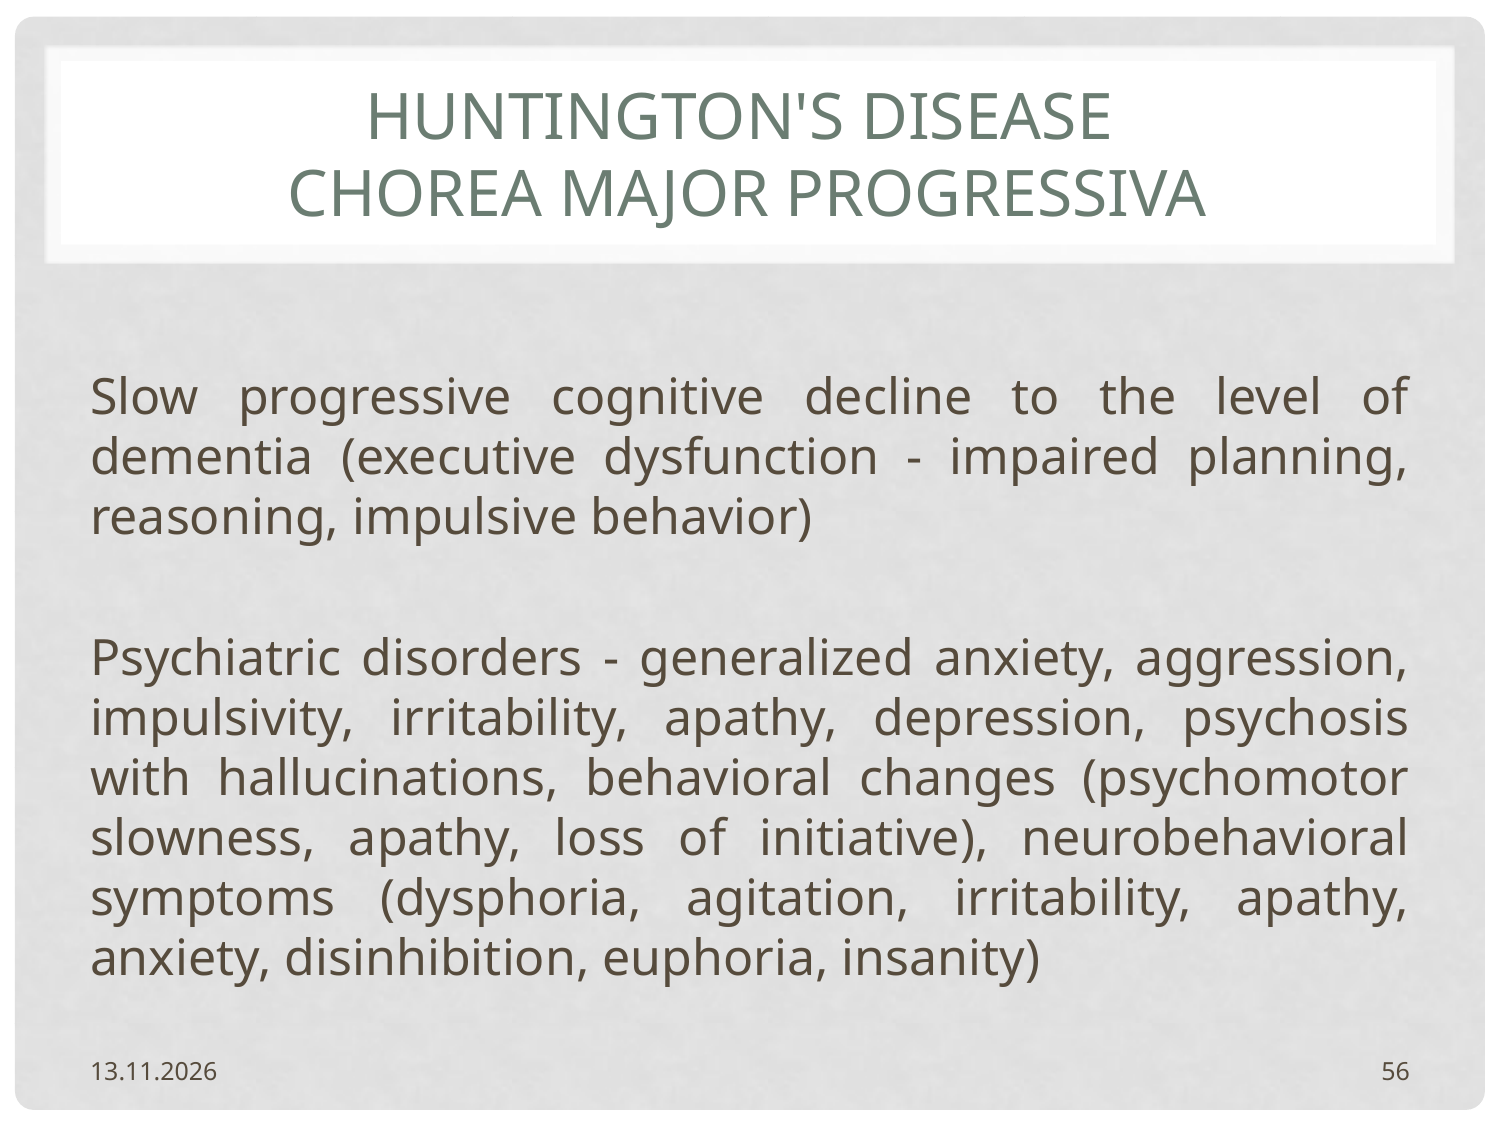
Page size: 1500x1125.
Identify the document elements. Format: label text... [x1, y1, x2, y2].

slide_number 56 [1074, 1042, 1425, 1103]
title HUNTINGTON'S DISEASE Chorea major progressiva [69, 66, 1425, 238]
list Slow progressive cognitive decline to the level of dementia (executive dysfunction - impaired planning, reasoning, impulsive behavior) Psychiatric disorders - generalized anxiety, aggression, impulsivity, irritability, apathy, depression, psychosis with hallucinations, behavioral changes (psychomotor slowness, apathy, loss of initiative), neurobehavioral symptoms (dysphoria, agitation, irritability, apathy, anxiety, disinhibition, euphoria, insanity) [75, 287, 1425, 1005]
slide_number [75, 1042, 425, 1103]
